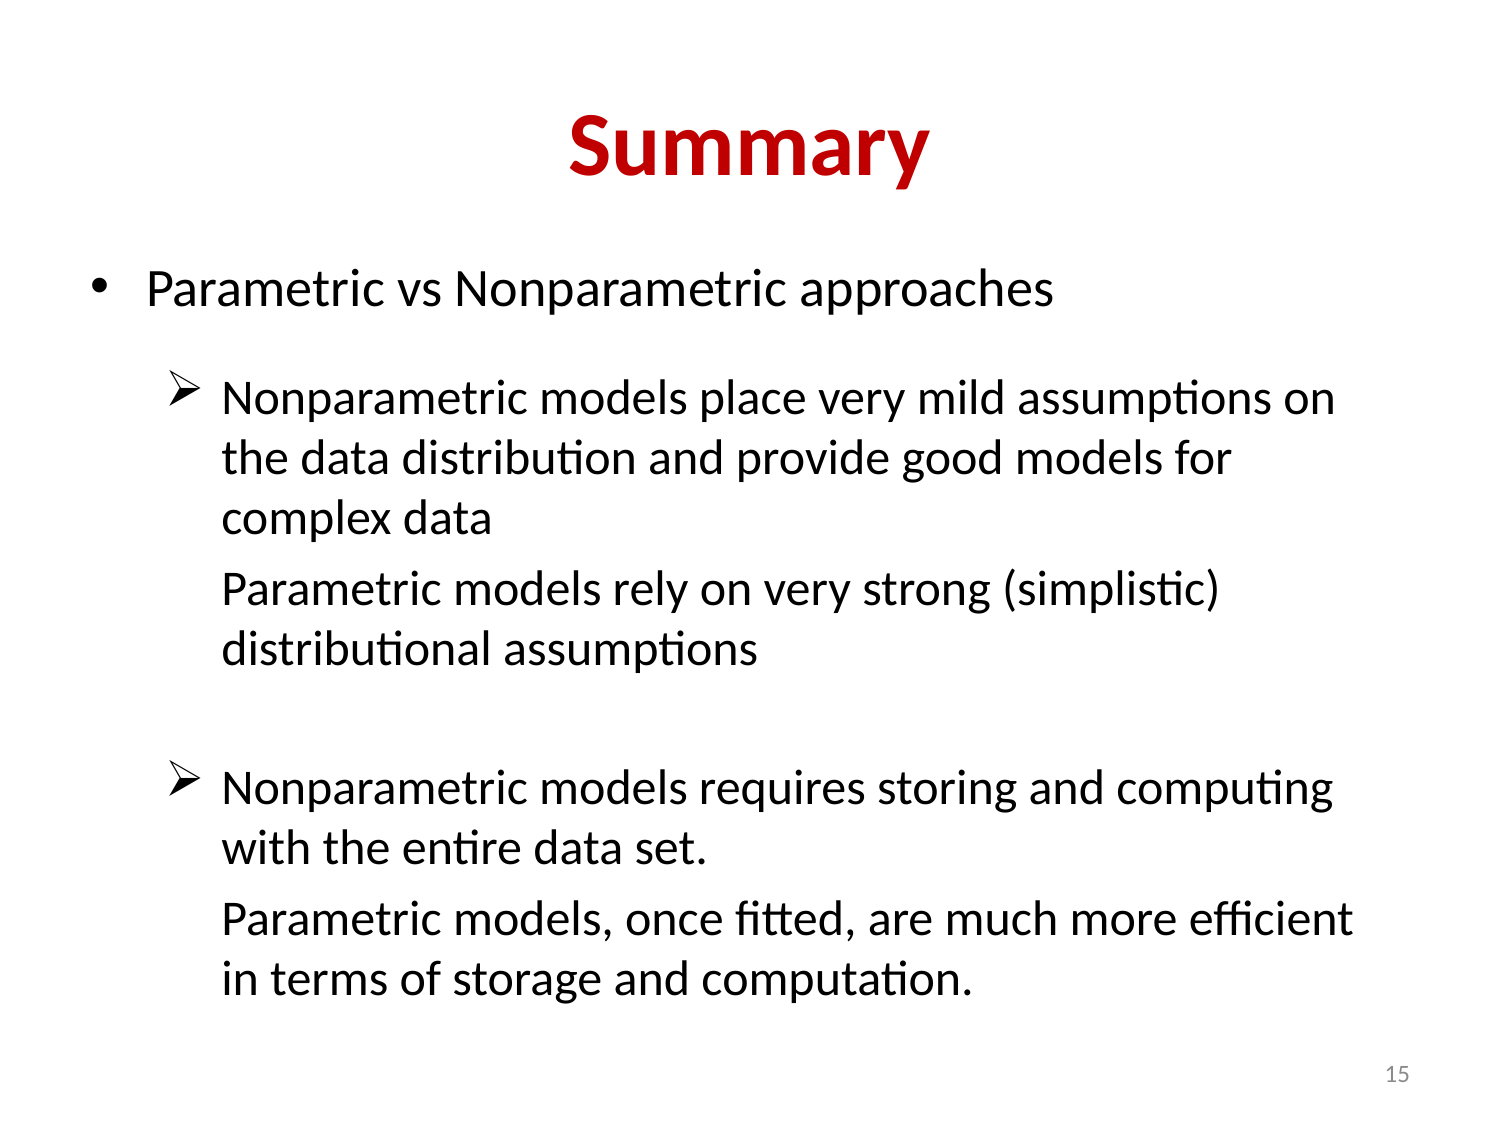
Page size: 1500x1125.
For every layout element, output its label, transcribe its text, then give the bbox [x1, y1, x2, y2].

title Summary [75, 45, 1425, 233]
text_box Nonparametric models place very mild assumptions on the data distribution and provide good models for complex data Parametric models rely on very strong (simplistic) distributional assumptions Nonparametric models requires storing and computing with the entire data set. Parametric models, once fitted, are much more efficient in terms of storage and computation. [150, 357, 1375, 863]
list Parametric vs Nonparametric approaches [75, 245, 1425, 988]
slide_number 15 [1074, 1042, 1425, 1103]
